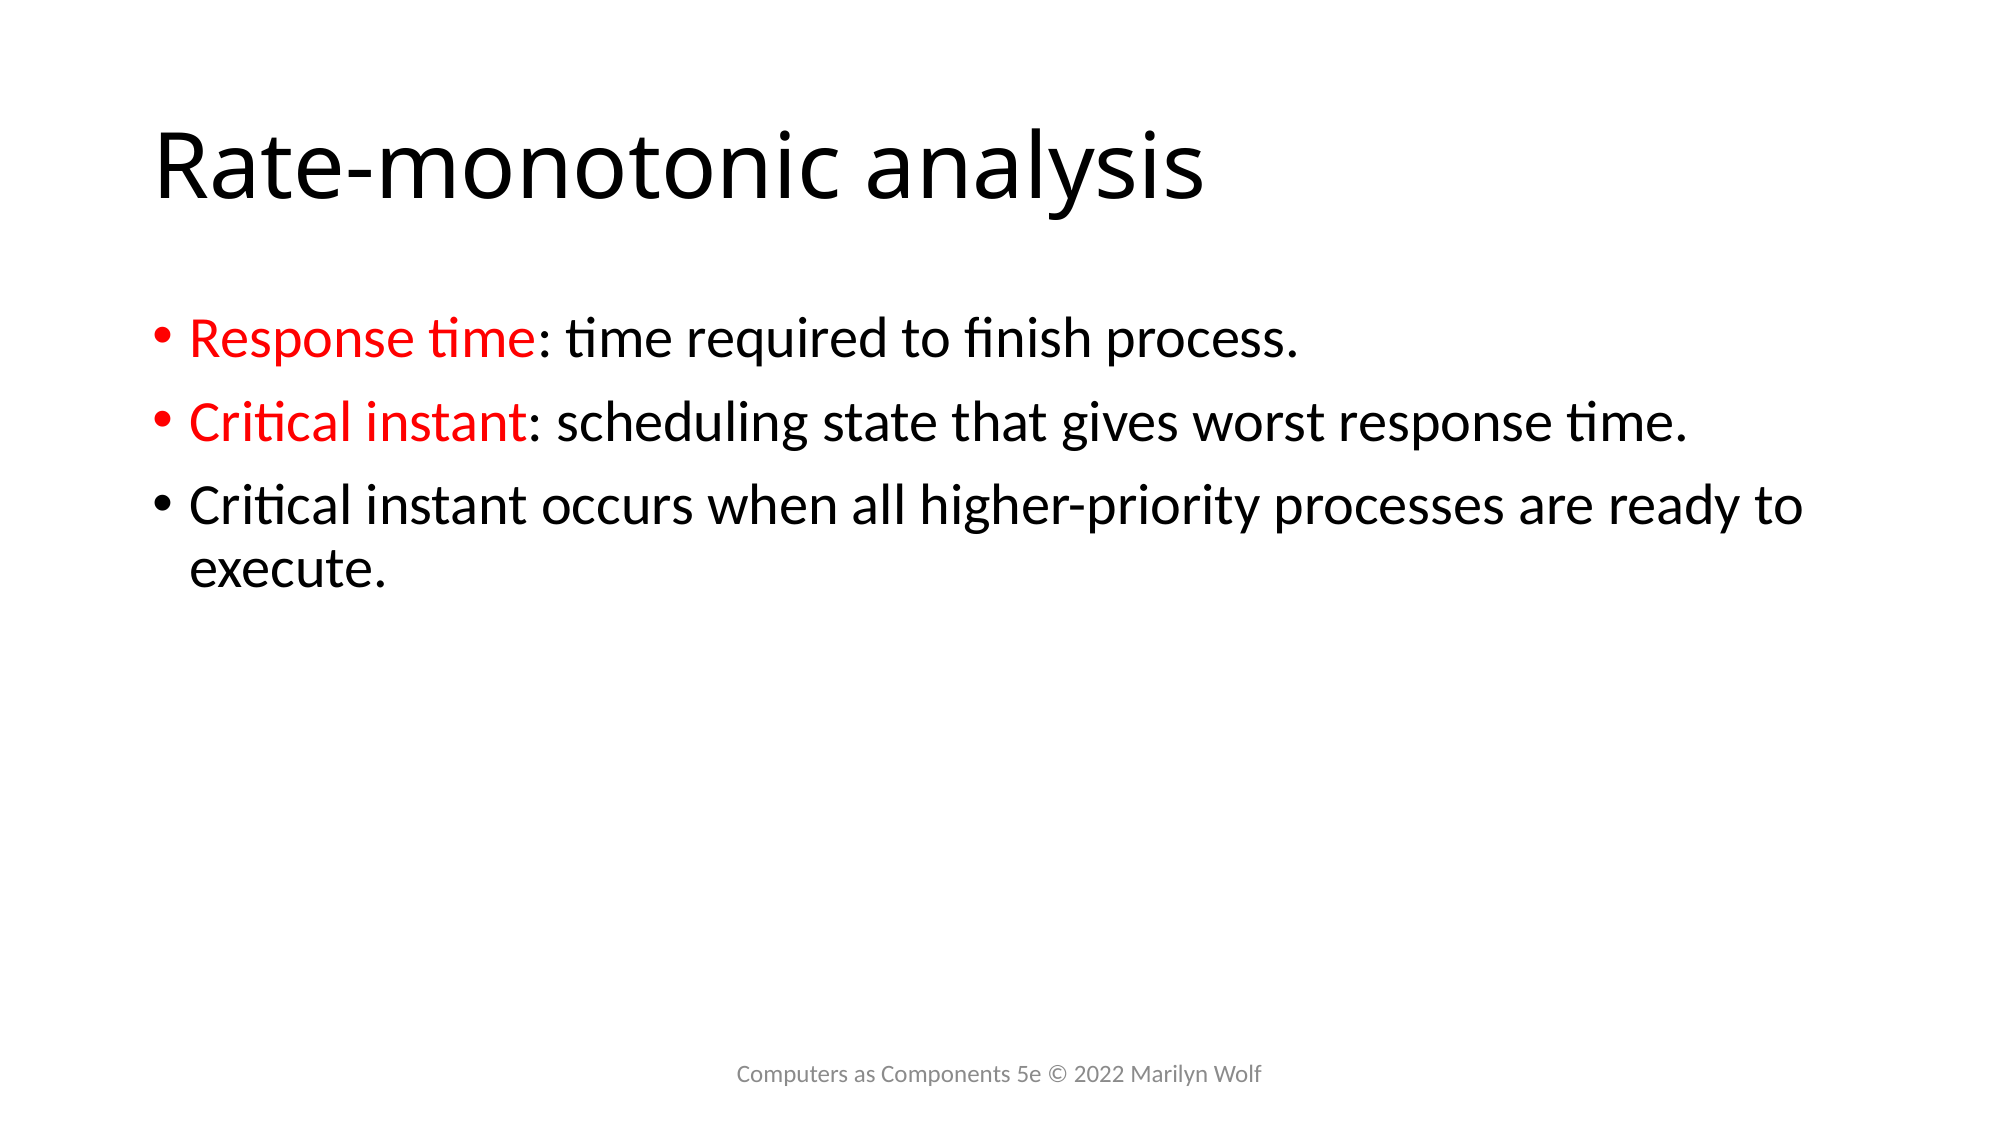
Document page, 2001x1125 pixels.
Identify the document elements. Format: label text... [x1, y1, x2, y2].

list Response time: time required to finish process. Critical instant: scheduling state that gives worst response time. Critical instant occurs when all higher-priority processes are ready to execute. [137, 299, 1863, 1014]
footer Computers as Components 5e © 2022 Marilyn Wolf [662, 1042, 1338, 1103]
title Rate-monotonic analysis [137, 59, 1863, 278]
